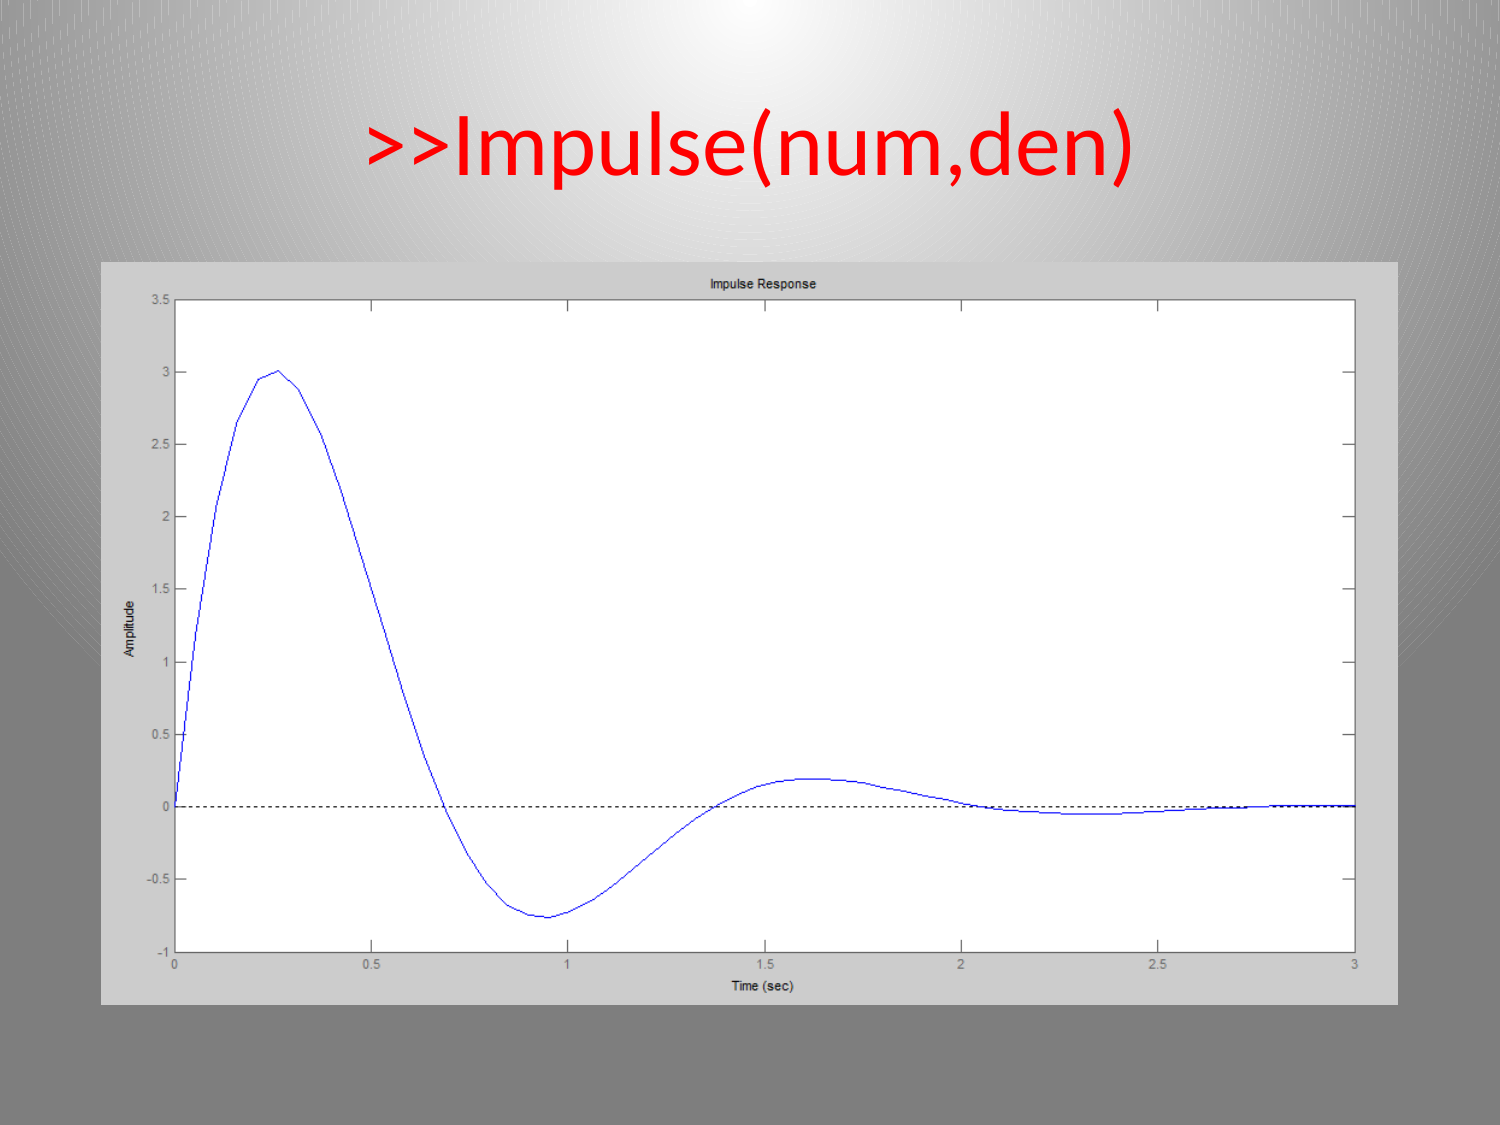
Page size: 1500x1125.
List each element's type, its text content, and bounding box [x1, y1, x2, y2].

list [101, 262, 1399, 1006]
title >>Impulse(num,den) [75, 45, 1425, 233]
